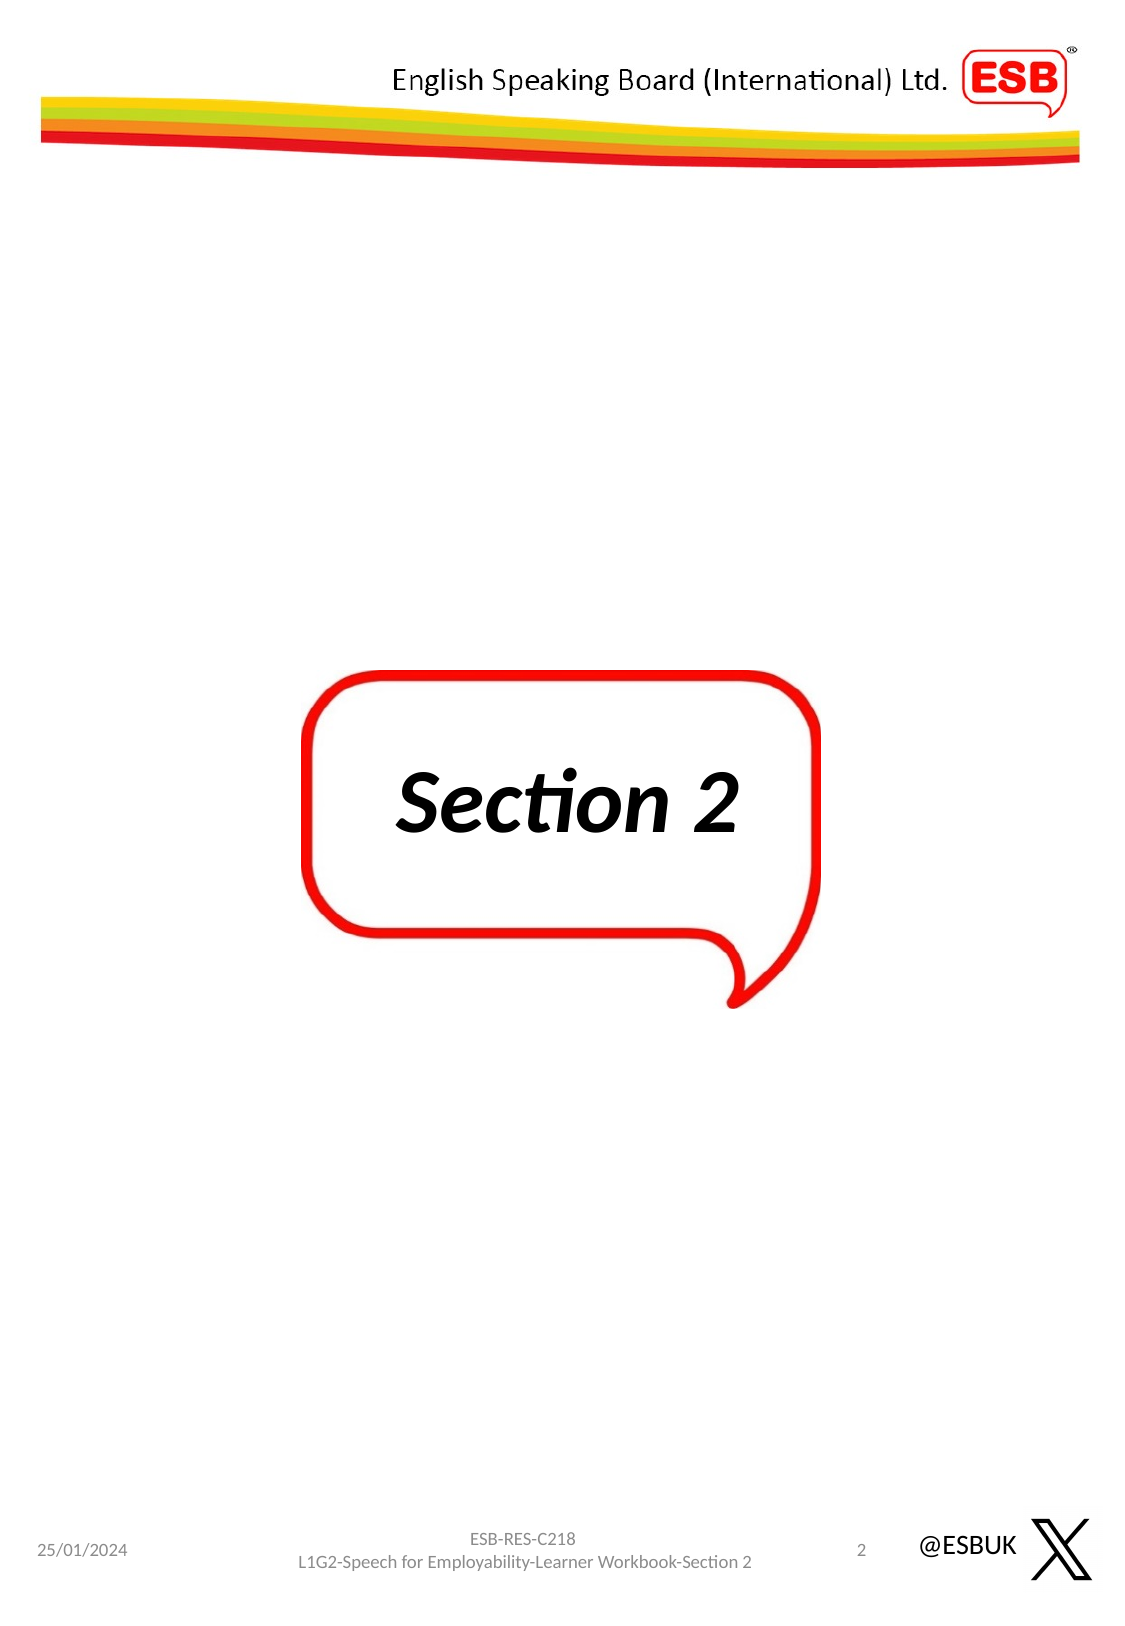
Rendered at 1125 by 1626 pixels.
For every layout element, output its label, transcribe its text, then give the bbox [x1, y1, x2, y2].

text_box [301, 670, 821, 1009]
footer ESB-RES-C218 L1G2-Speech for Employability-Learner Workbook-Section 2 [275, 1506, 697, 1593]
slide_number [22, 1506, 275, 1593]
picture [0, 1, 1125, 234]
picture [1022, 1506, 1103, 1593]
slide_number 2 [697, 1506, 882, 1593]
